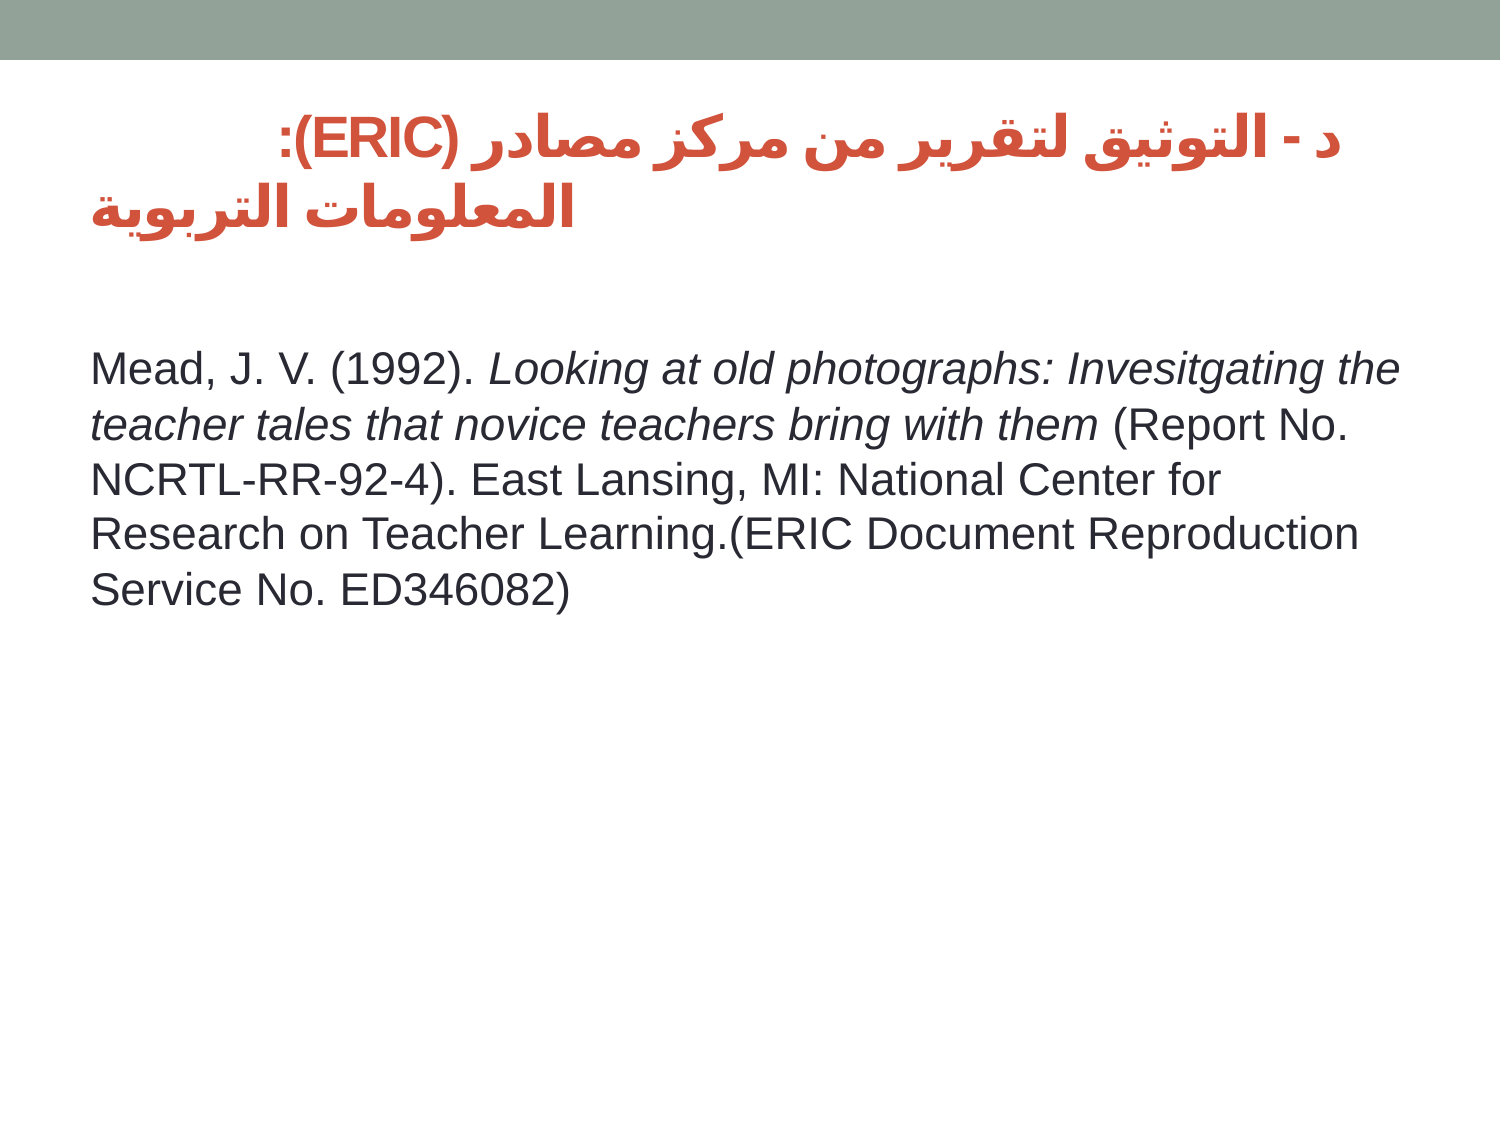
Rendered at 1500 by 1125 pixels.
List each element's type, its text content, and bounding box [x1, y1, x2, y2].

title :(ERIC) د - التوثيق لتقرير من مركز مصادر المعلومات التربوية [75, 87, 1425, 250]
list Mead, J. V. (1992). Looking at old photographs: Invesitgating the teacher tales that novice teachers bring with them (Report No. NCRTL-RR-92-4). East Lansing, MI: National Center for Research on Teacher Learning.(ERIC Document Reproduction Service No. ED346082) [75, 262, 1425, 1063]
